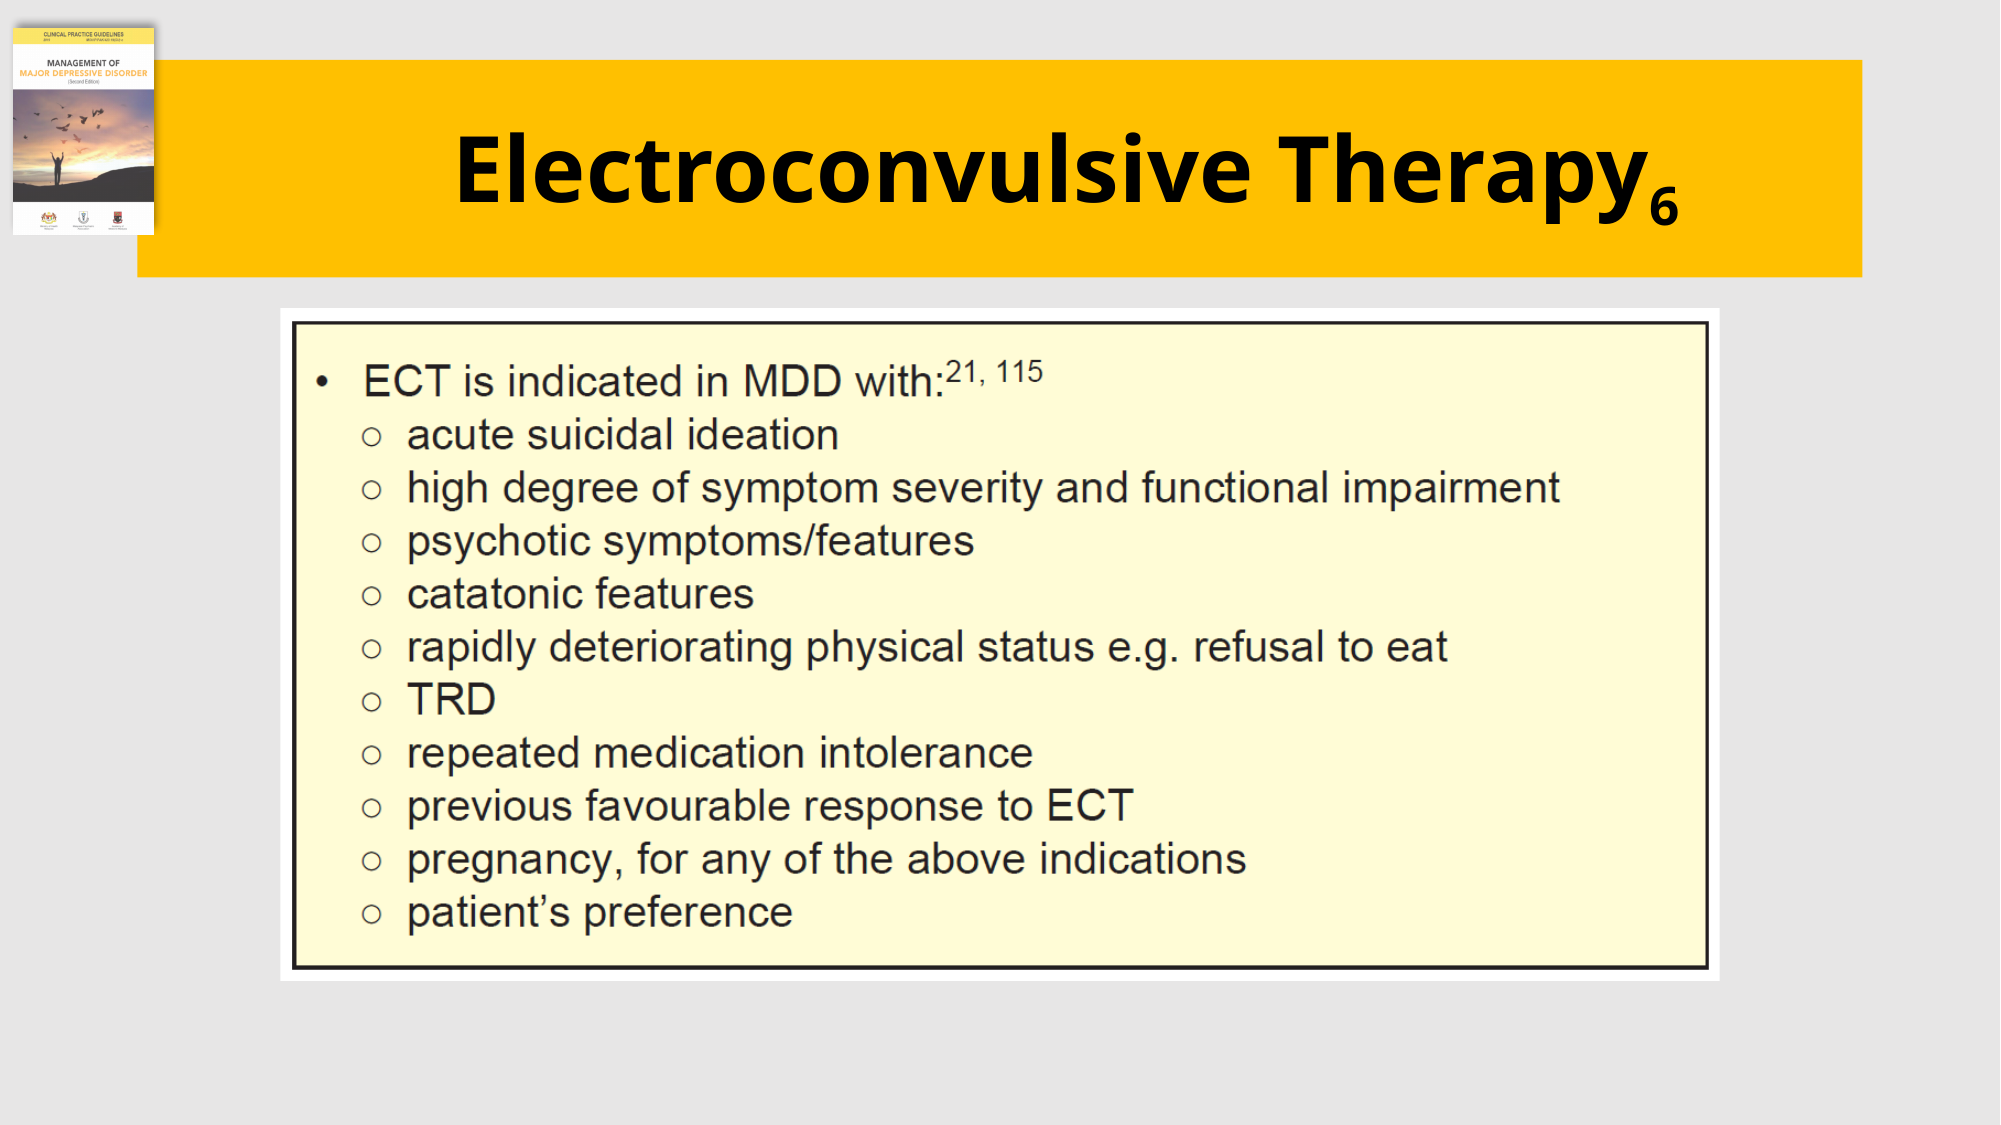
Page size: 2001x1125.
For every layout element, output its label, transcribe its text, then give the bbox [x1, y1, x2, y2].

picture [13, 28, 154, 235]
title Electroconvulsive Therapy6 [137, 59, 1863, 278]
picture [280, 308, 1720, 981]
